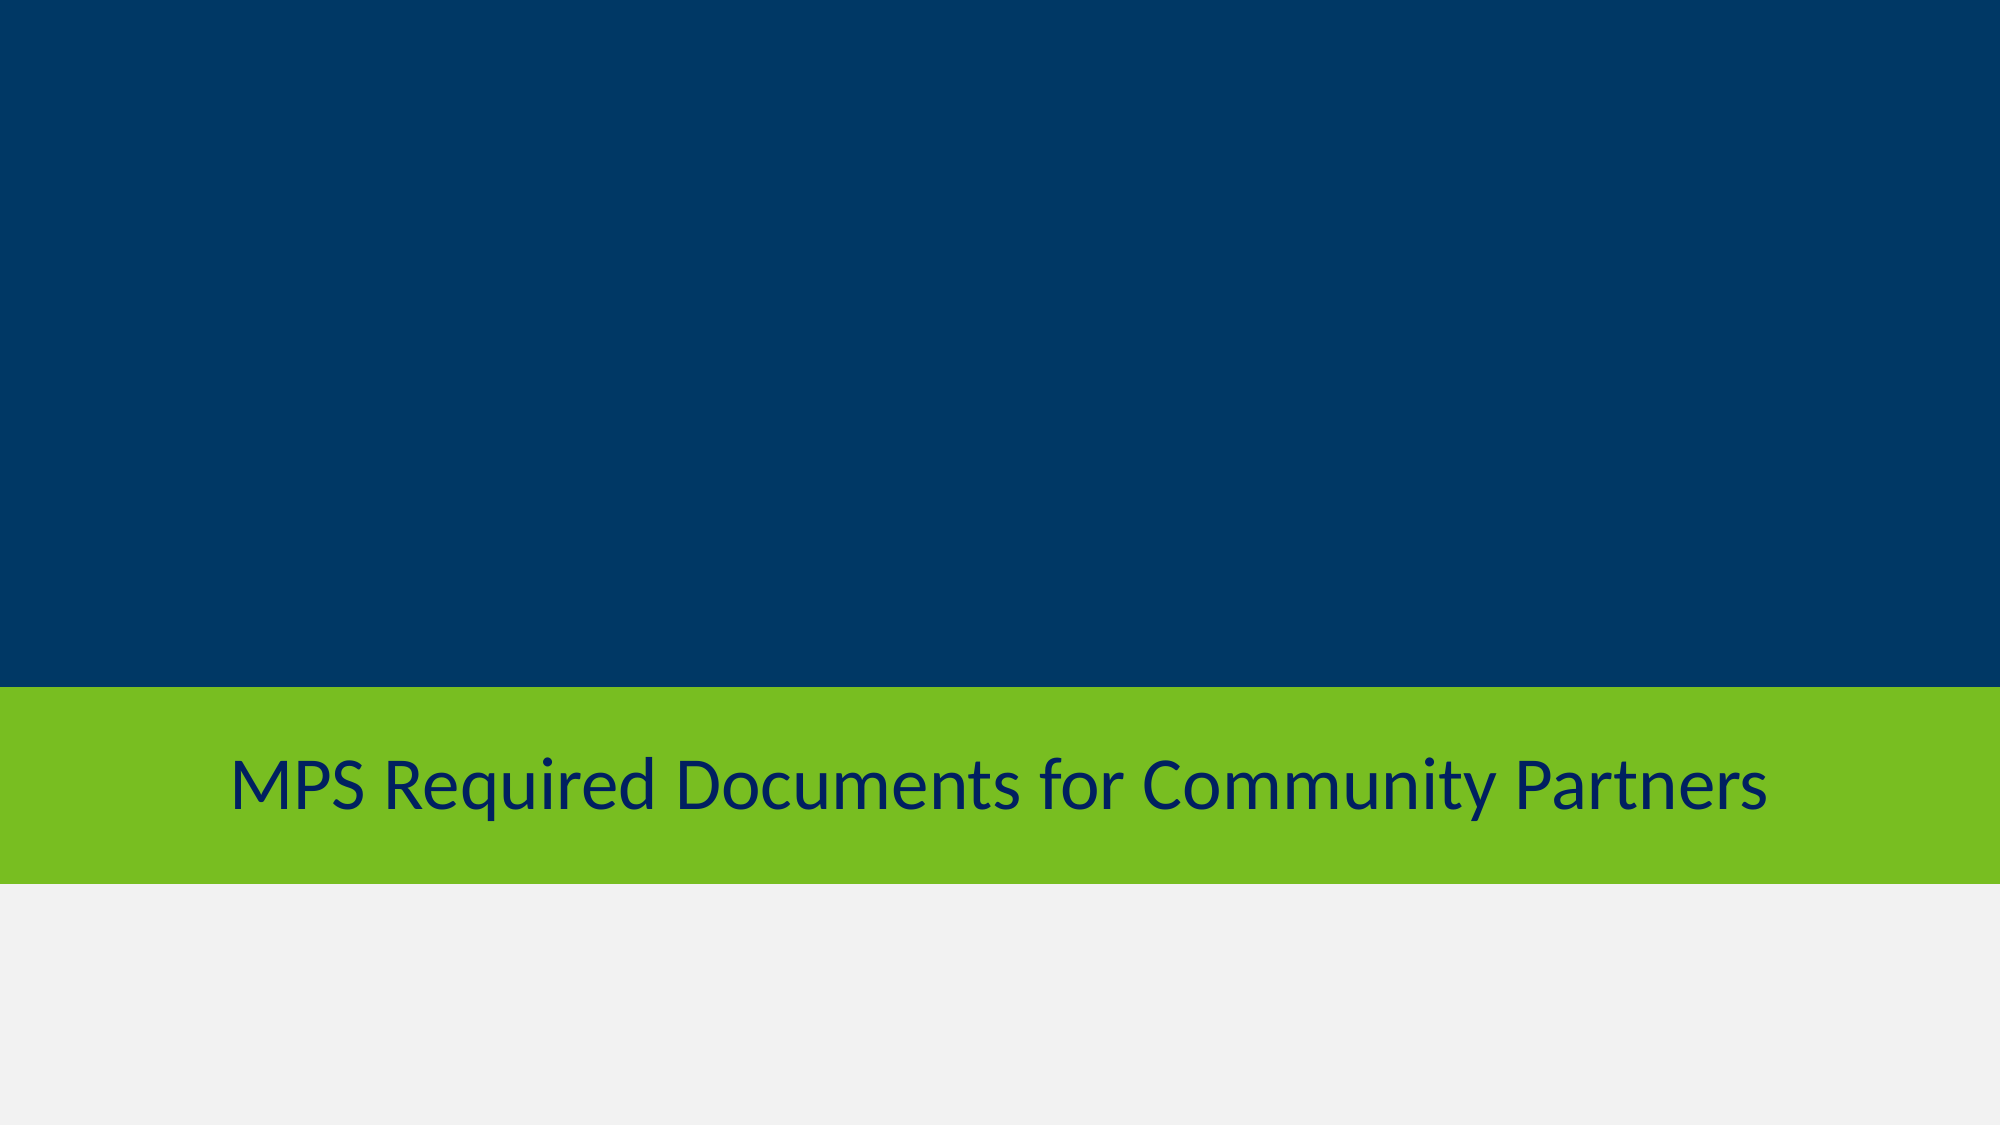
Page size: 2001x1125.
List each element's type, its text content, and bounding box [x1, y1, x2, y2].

title MPS Required Documents for Community Partners [0, 687, 2000, 884]
